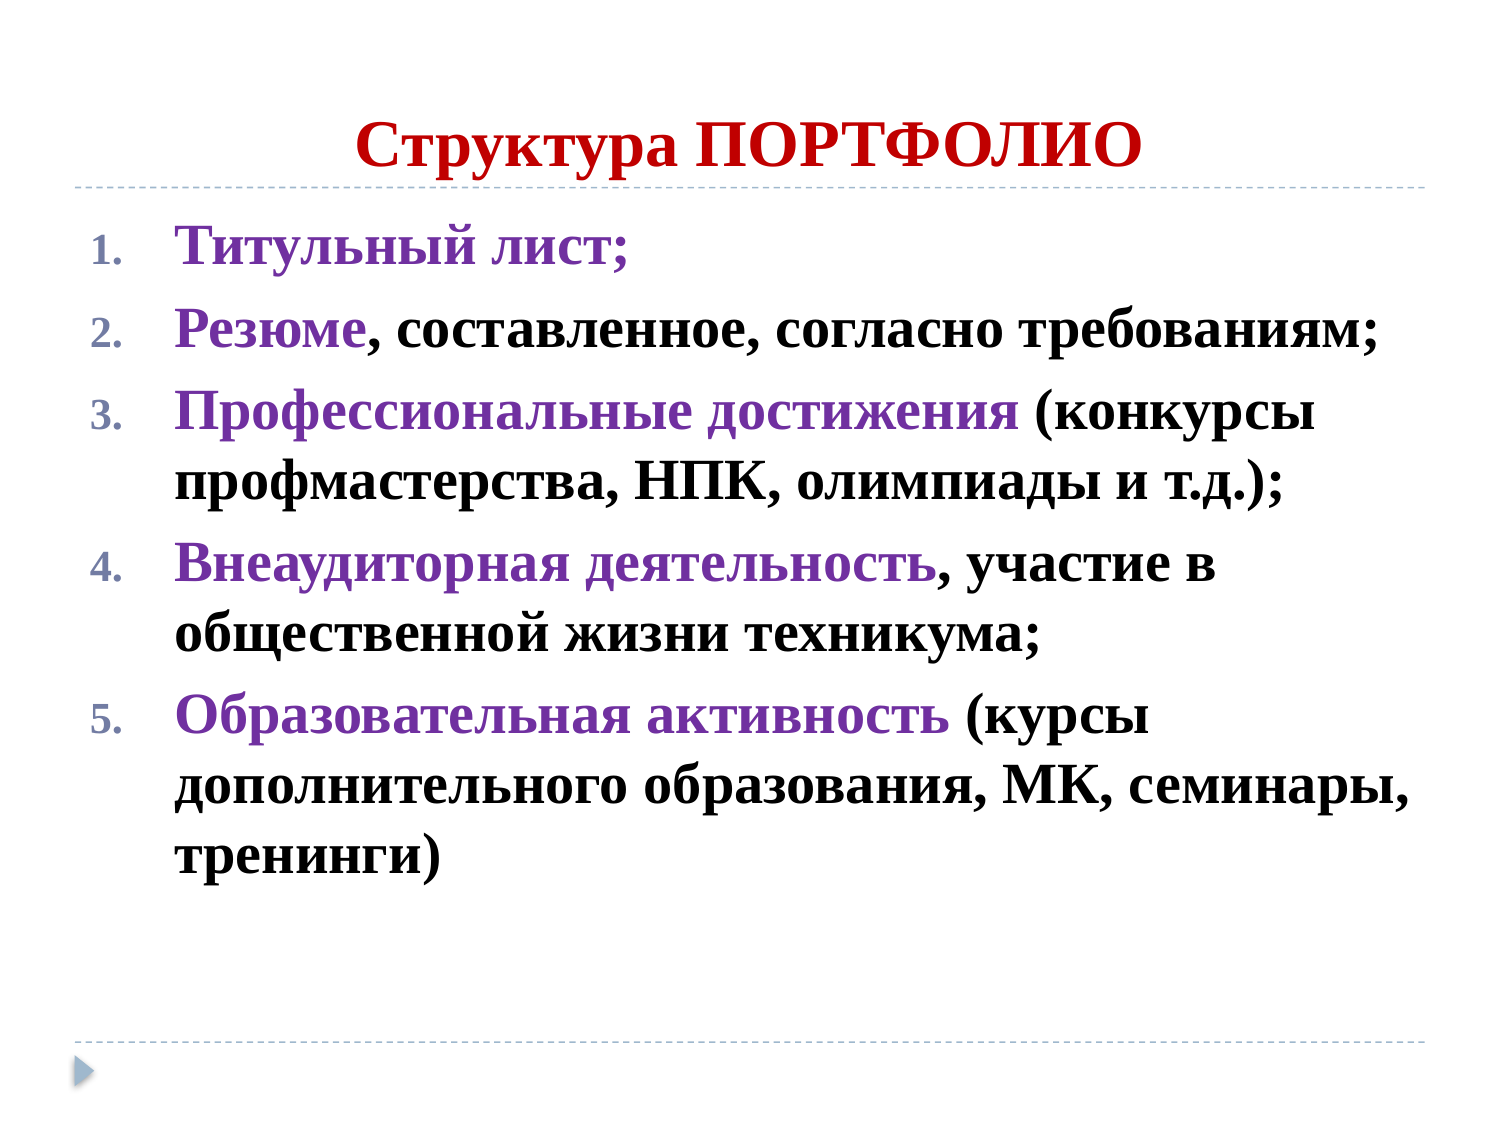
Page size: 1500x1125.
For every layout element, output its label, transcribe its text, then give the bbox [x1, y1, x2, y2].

list Титульный лист; Резюме, составленное, согласно требованиям; Профессиональные достижения (конкурсы профмастерства, НПК, олимпиады и т.д.); Внеаудиторная деятельность, участие в общественной жизни техникума; Образовательная активность (курсы дополнительного образования, МК, семинары, тренинги) [75, 199, 1425, 1038]
title Структура ПОРТФОЛИО [75, 46, 1425, 188]
